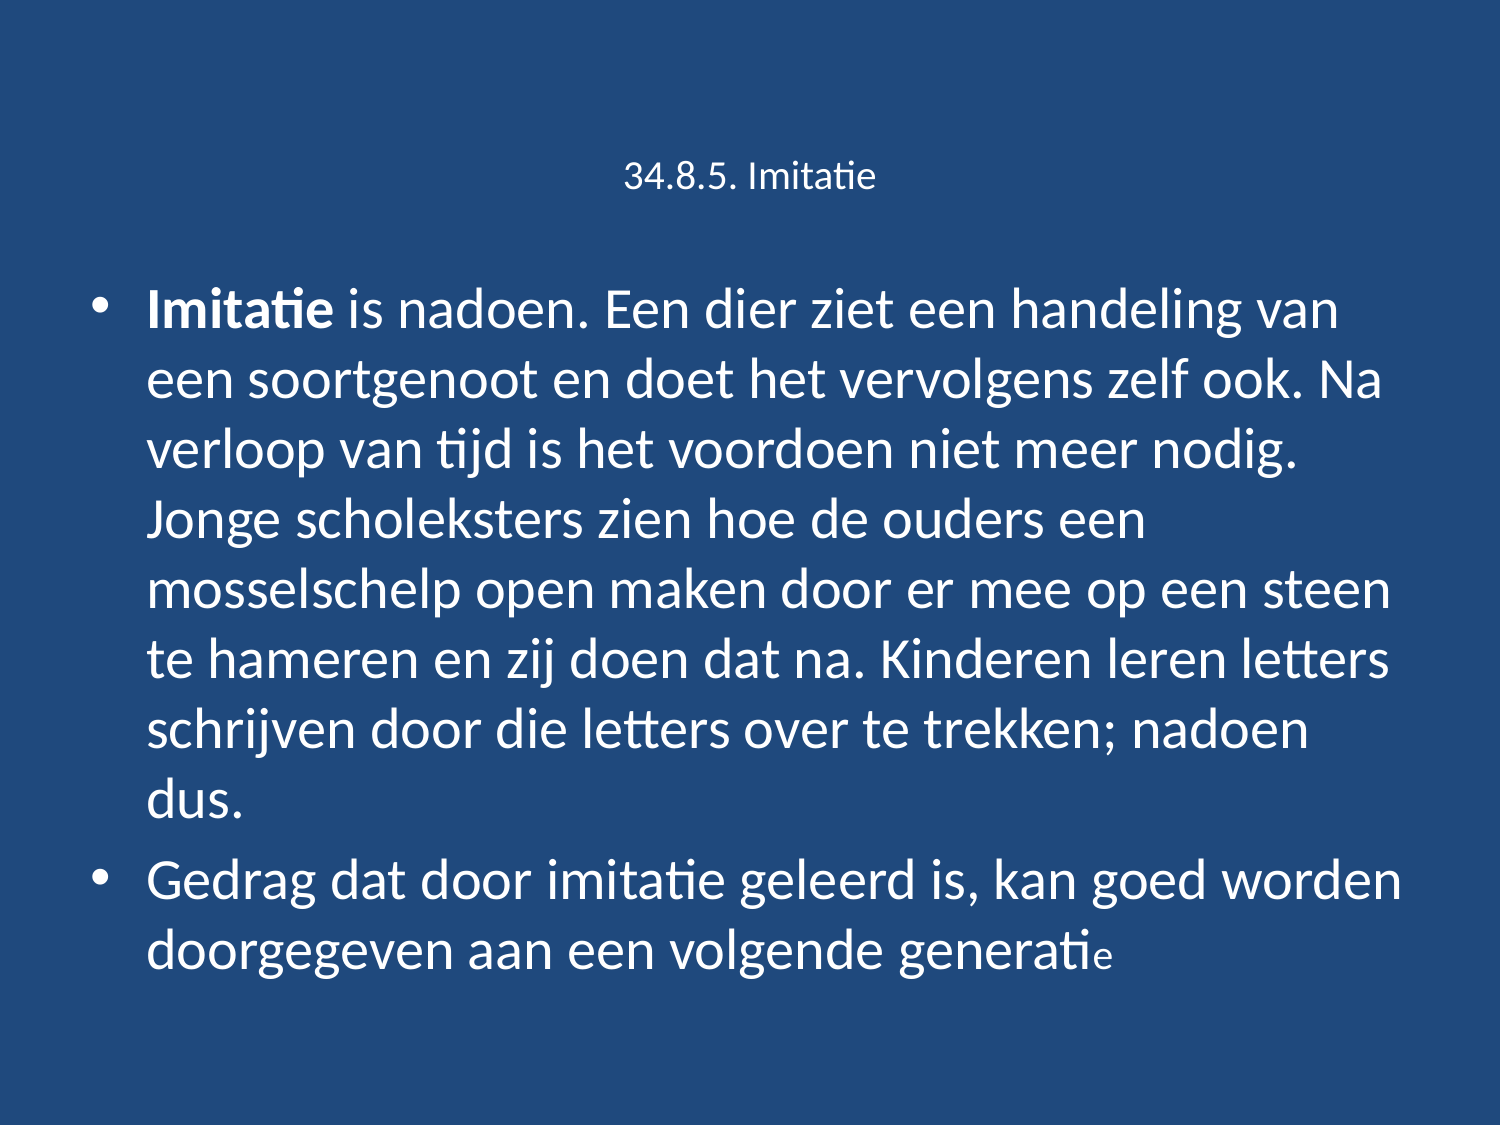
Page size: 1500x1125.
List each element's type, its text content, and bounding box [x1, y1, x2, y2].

list Imitatie is nadoen. Een dier ziet een handeling van een soortgenoot en doet het vervolgens zelf ook. Na verloop van tijd is het voordoen niet meer nodig. Jonge scholeksters zien hoe de ouders een mosselschelp open maken door er mee op een steen te hameren en zij doen dat na. Kinderen leren letters schrijven door die letters over te trekken; nadoen dus. Gedrag dat door imitatie geleerd is, kan goed worden doorgegeven aan een volgende generatie [75, 262, 1425, 1005]
title 34.8.5. Imitatie [75, 90, 1425, 256]
